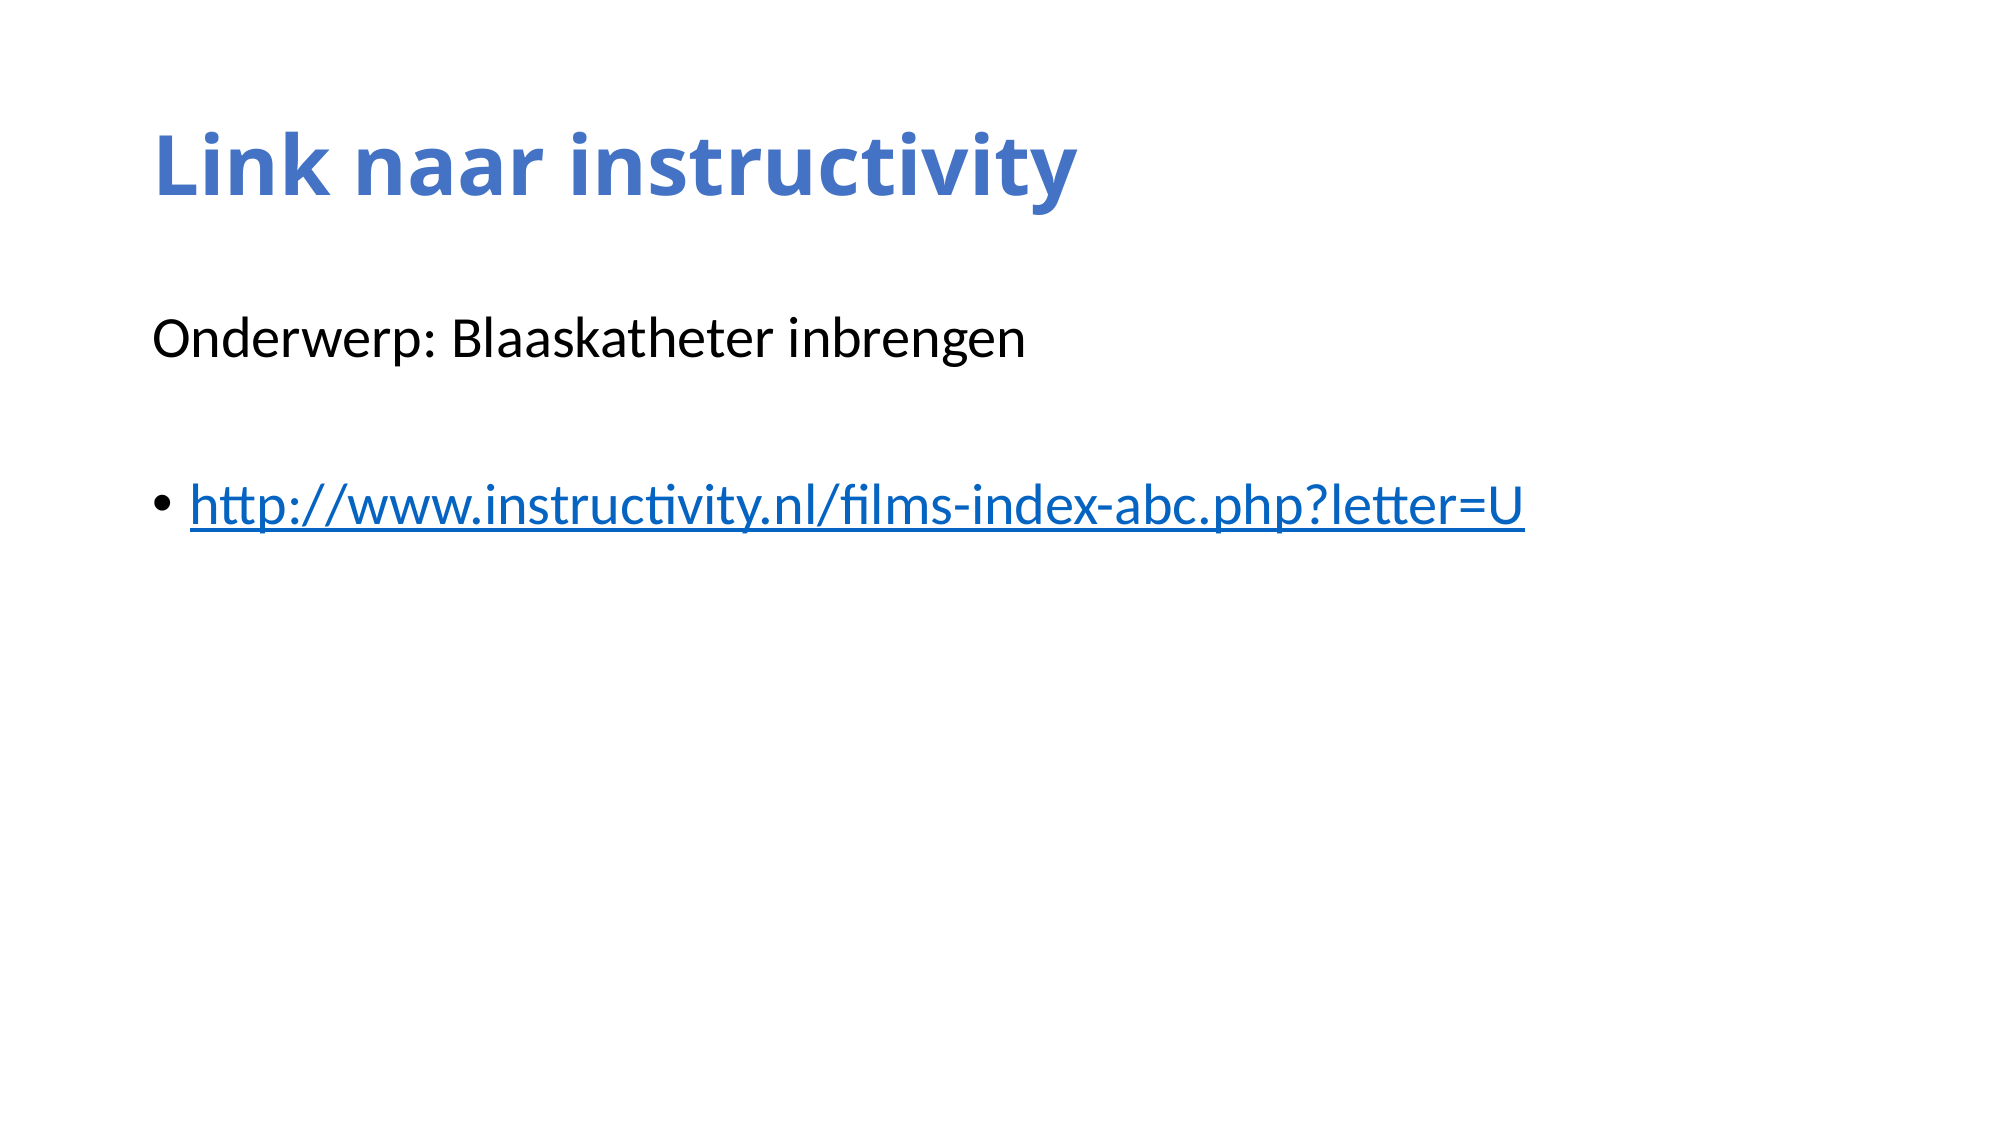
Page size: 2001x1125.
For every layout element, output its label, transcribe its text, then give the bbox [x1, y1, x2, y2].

list Onderwerp: Blaaskatheter inbrengen http://www.instructivity.nl/films-index-abc.php?letter=U [137, 299, 1863, 1014]
title Link naar instructivity [137, 59, 1863, 278]
